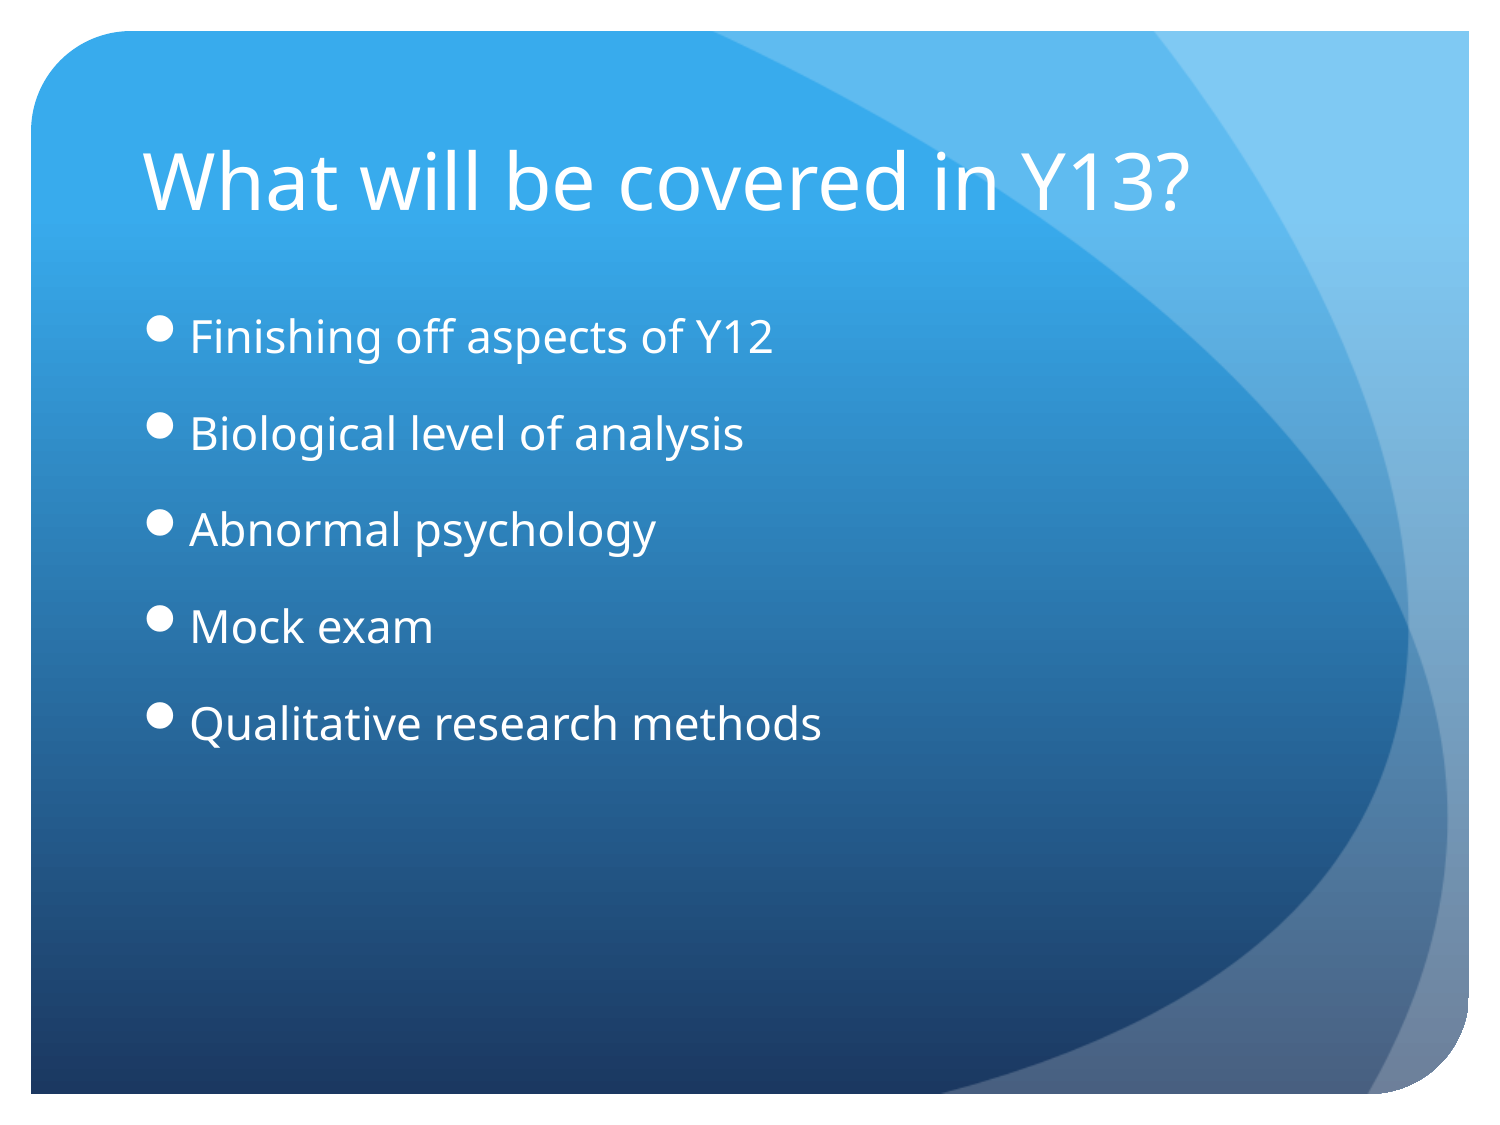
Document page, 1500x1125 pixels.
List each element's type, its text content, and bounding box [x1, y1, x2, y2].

title What will be covered in Y13? [127, 62, 1372, 234]
list Finishing off aspects of Y12 Biological level of analysis Abnormal psychology Mock exam Qualitative research methods [127, 299, 1372, 991]
picture [24, 30, 1473, 1094]
